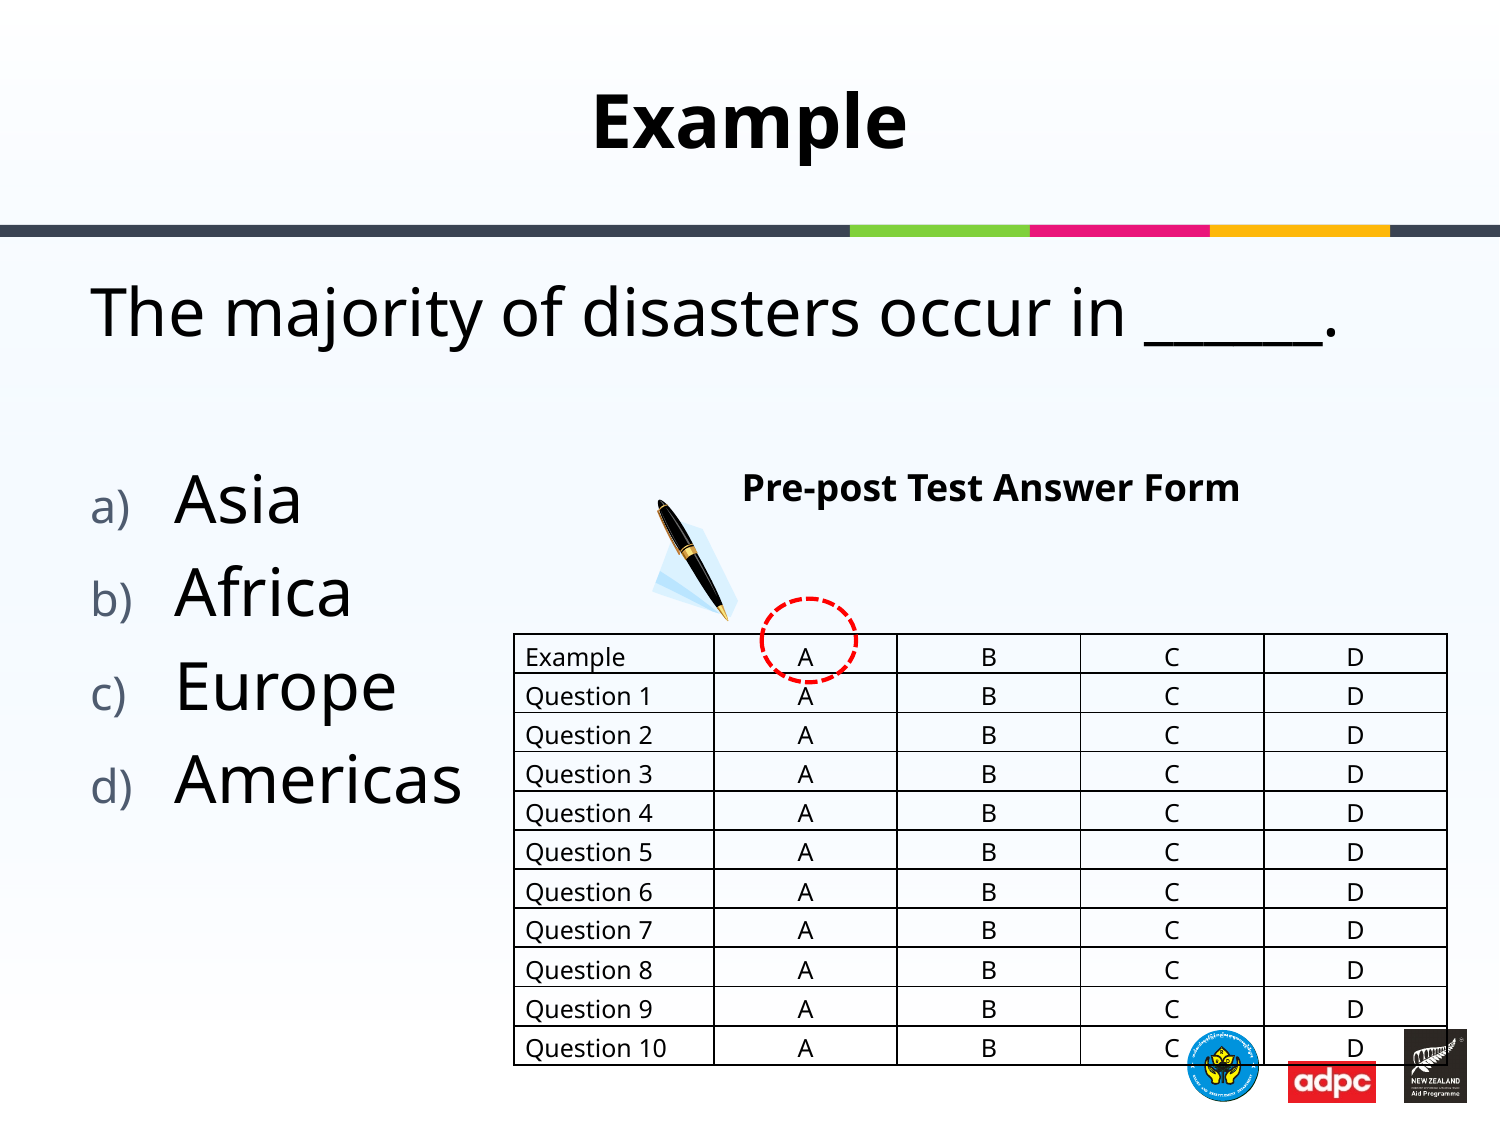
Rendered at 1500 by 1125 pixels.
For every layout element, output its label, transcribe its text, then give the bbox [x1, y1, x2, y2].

table_cell C [1081, 831, 1263, 868]
table_cell Question 2 [515, 713, 713, 751]
table_cell B [898, 752, 1080, 790]
table_cell B [898, 948, 1080, 986]
table_cell B [898, 674, 1080, 712]
table_cell A [715, 1027, 896, 1064]
table_cell C [1081, 713, 1263, 751]
title Example [75, 24, 1425, 213]
table_cell Question 8 [515, 948, 713, 986]
table_cell D [1265, 948, 1446, 986]
table_cell D [1265, 674, 1446, 712]
table_cell A [715, 948, 896, 986]
table_cell Question 1 [515, 674, 713, 712]
table_cell C [1081, 948, 1263, 986]
table_cell A [715, 674, 896, 712]
table_cell C [1081, 1027, 1263, 1064]
table_cell A [715, 987, 896, 1025]
table_cell C [1081, 752, 1263, 790]
table_cell B [898, 987, 1080, 1025]
table_cell B [898, 870, 1080, 907]
table_cell Question 3 [515, 752, 713, 790]
table_header C [1081, 635, 1263, 672]
table_cell C [1081, 674, 1263, 712]
table_cell A [715, 792, 896, 829]
list The majority of disasters occur in ______. Asia Africa Europe Americas [75, 262, 1425, 551]
table_cell B [898, 831, 1080, 868]
table_cell Question 9 [515, 987, 713, 1025]
table_cell A [715, 909, 896, 946]
table_cell Question 7 [515, 909, 713, 946]
picture [1288, 1066, 1376, 1103]
table_cell D [1265, 713, 1446, 751]
picture [1404, 1029, 1467, 1103]
text_box [759, 596, 859, 685]
table_cell D [1265, 870, 1446, 907]
table_cell A [715, 752, 896, 790]
table_cell D [1265, 792, 1446, 829]
table_cell D [1265, 909, 1446, 946]
table_cell Question 6 [515, 870, 713, 907]
table_header A [845, 635, 896, 672]
table_cell A [715, 870, 896, 907]
table_cell D [1265, 831, 1446, 868]
table_cell C [1081, 792, 1263, 829]
table_cell C [1081, 909, 1263, 946]
table_cell D [1265, 987, 1446, 1025]
table_header B [898, 635, 1080, 672]
table_cell B [898, 713, 1080, 751]
table_cell D [1265, 1027, 1446, 1064]
table_header D [1265, 635, 1446, 672]
picture [650, 498, 739, 622]
table_cell B [898, 909, 1080, 946]
table_cell A [715, 713, 896, 751]
table_header Example [515, 635, 713, 672]
table_cell C [1081, 870, 1263, 907]
table_cell B [898, 792, 1080, 829]
text_box Pre-post Test Answer Form [726, 456, 1460, 516]
table_cell A [715, 831, 896, 868]
table_header A [715, 635, 773, 672]
table_cell Question 10 [515, 1027, 713, 1064]
table_cell C [1081, 987, 1263, 1025]
table_cell D [1265, 752, 1446, 790]
table_cell B [898, 1027, 1080, 1064]
table_cell Question 5 [515, 831, 713, 868]
table_cell Question 4 [515, 792, 713, 829]
